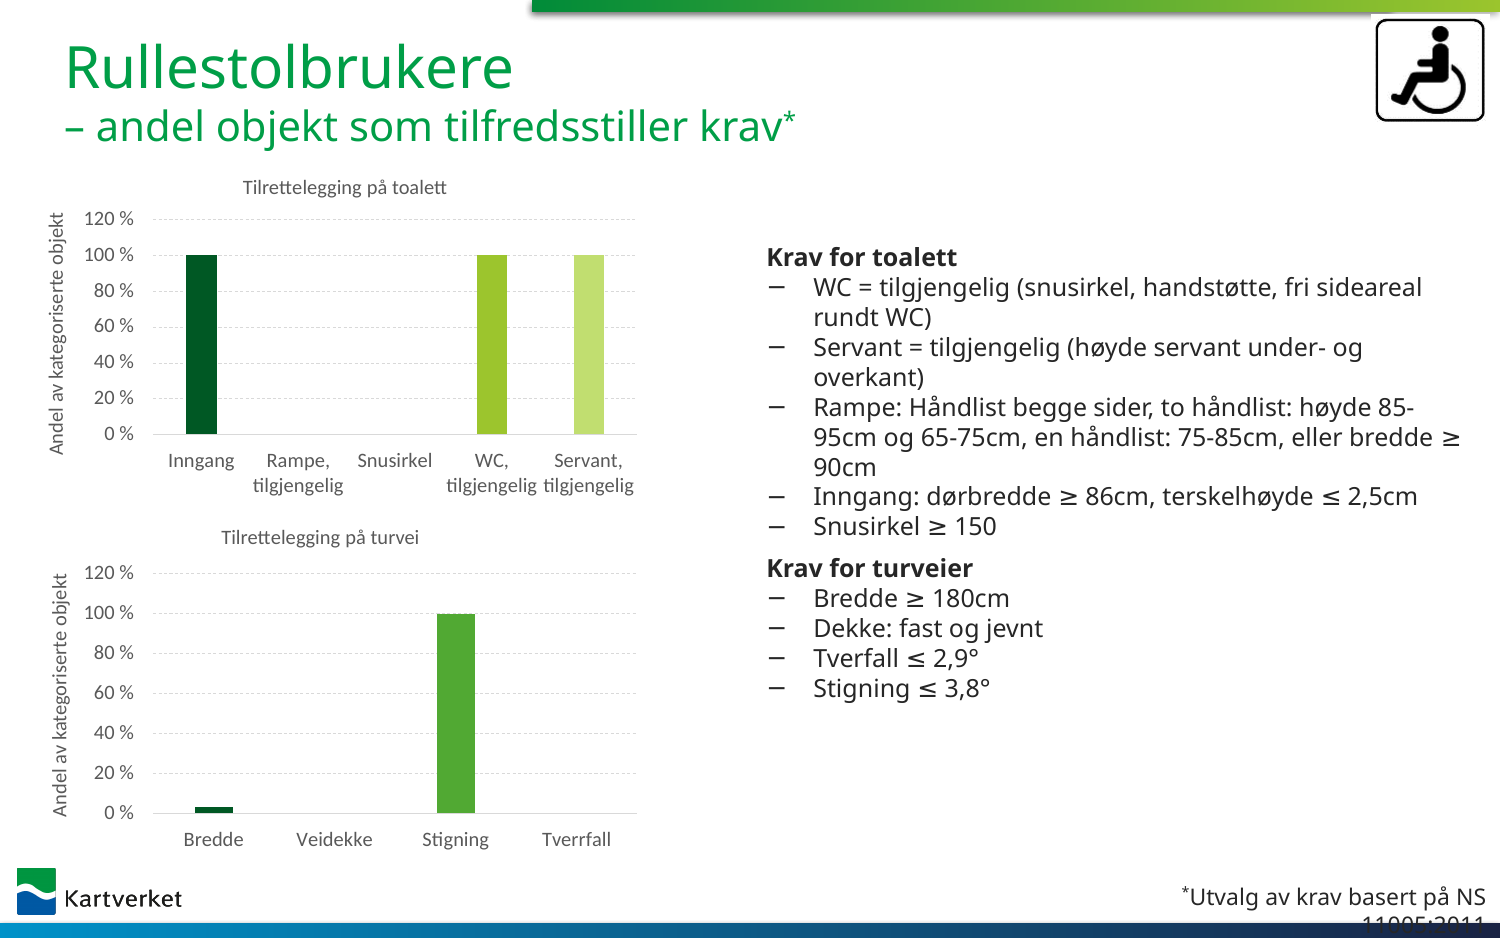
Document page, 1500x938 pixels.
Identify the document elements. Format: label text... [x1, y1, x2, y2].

text_box *Utvalg av krav basert på NS 11005:2011 [1068, 873, 1500, 938]
text_box Krav for turveier Bredde ≥ 180cm Dekke: fast og jevnt Tverfall ≤ 2,9° Stigning ≤ 3,8° [751, 545, 1483, 710]
picture [1371, 13, 1491, 127]
picture [41, 520, 650, 859]
text_box Krav for toalett WC = tilgjengelig (snusirkel, handstøtte, fri sideareal rundt WC) Servant = tilgjengelig (høyde servant under- og overkant) Rampe: Håndlist begge sider, to håndlist: høyde 85-95cm og 65-75cm, en håndlist: 75-85cm, eller bredde ≥ 90cm Inngang: dørbredde ≥ 86cm, terskelhøyde ≤ 2,5cm Snusirkel ≥ 150 [751, 234, 1483, 545]
text_box Rullestolbrukere – andel objekt som tilfredsstiller krav* [49, 14, 1431, 158]
picture [41, 166, 650, 505]
